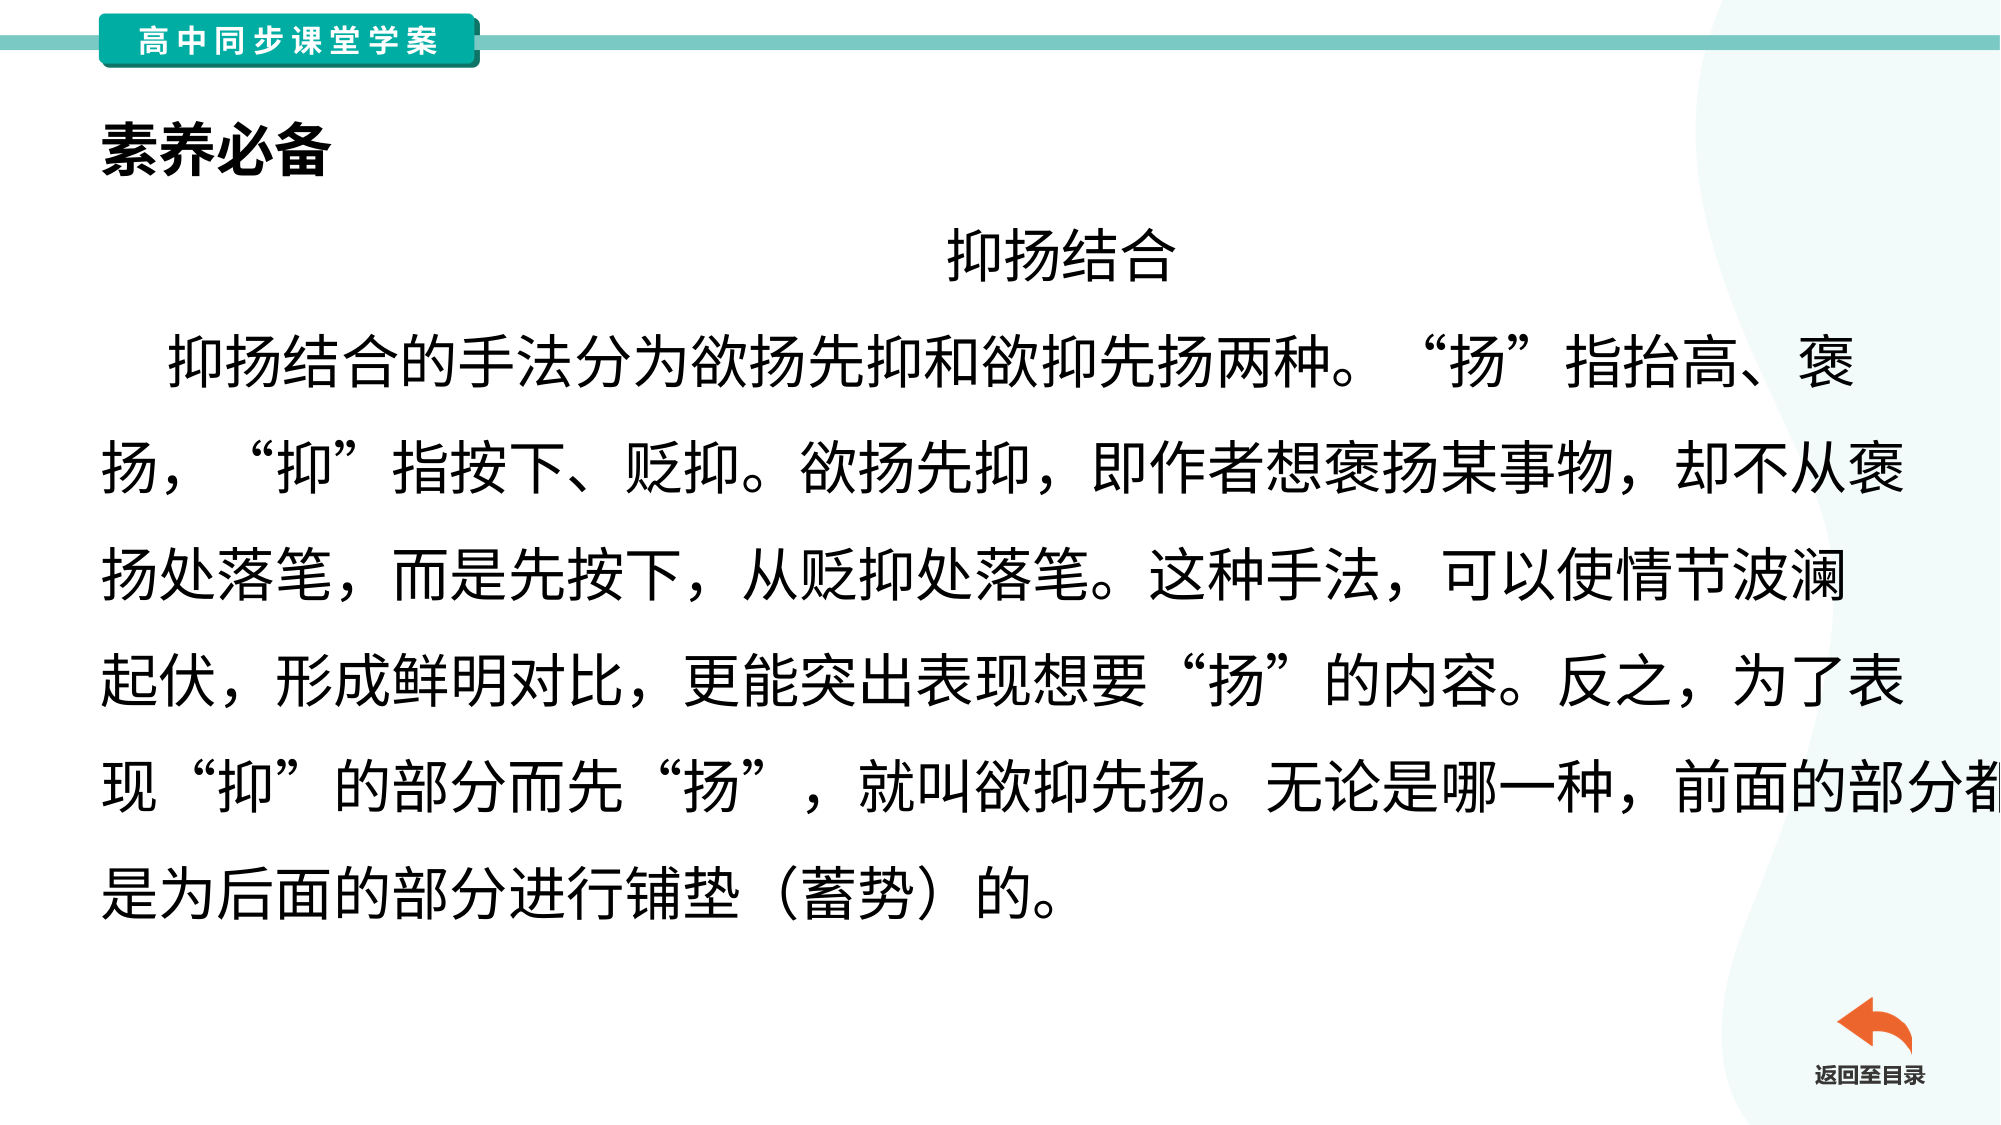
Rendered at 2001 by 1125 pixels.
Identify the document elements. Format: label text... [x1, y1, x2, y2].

picture [0, 0, 2000, 1125]
text_box 素养必备 抑扬结合 抑扬结合的手法分为欲扬先抑和欲抑先扬两种。“扬”指抬高、褒 扬，“抑”指按下、贬抑。欲扬先抑，即作者想褒扬某事物，却不从褒 扬处落笔，而是先按下，从贬抑处落笔。这种手法，可以使情节波澜 起伏，形成鲜明对比，更能突出表现想要“扬”的内容。反之，为了表 现“抑”的部分而先“扬”，就叫欲抑先扬。无论是哪一种，前面的部分都 是为后面的部分进行铺垫（蓄势）的。 [100, 76, 1899, 927]
